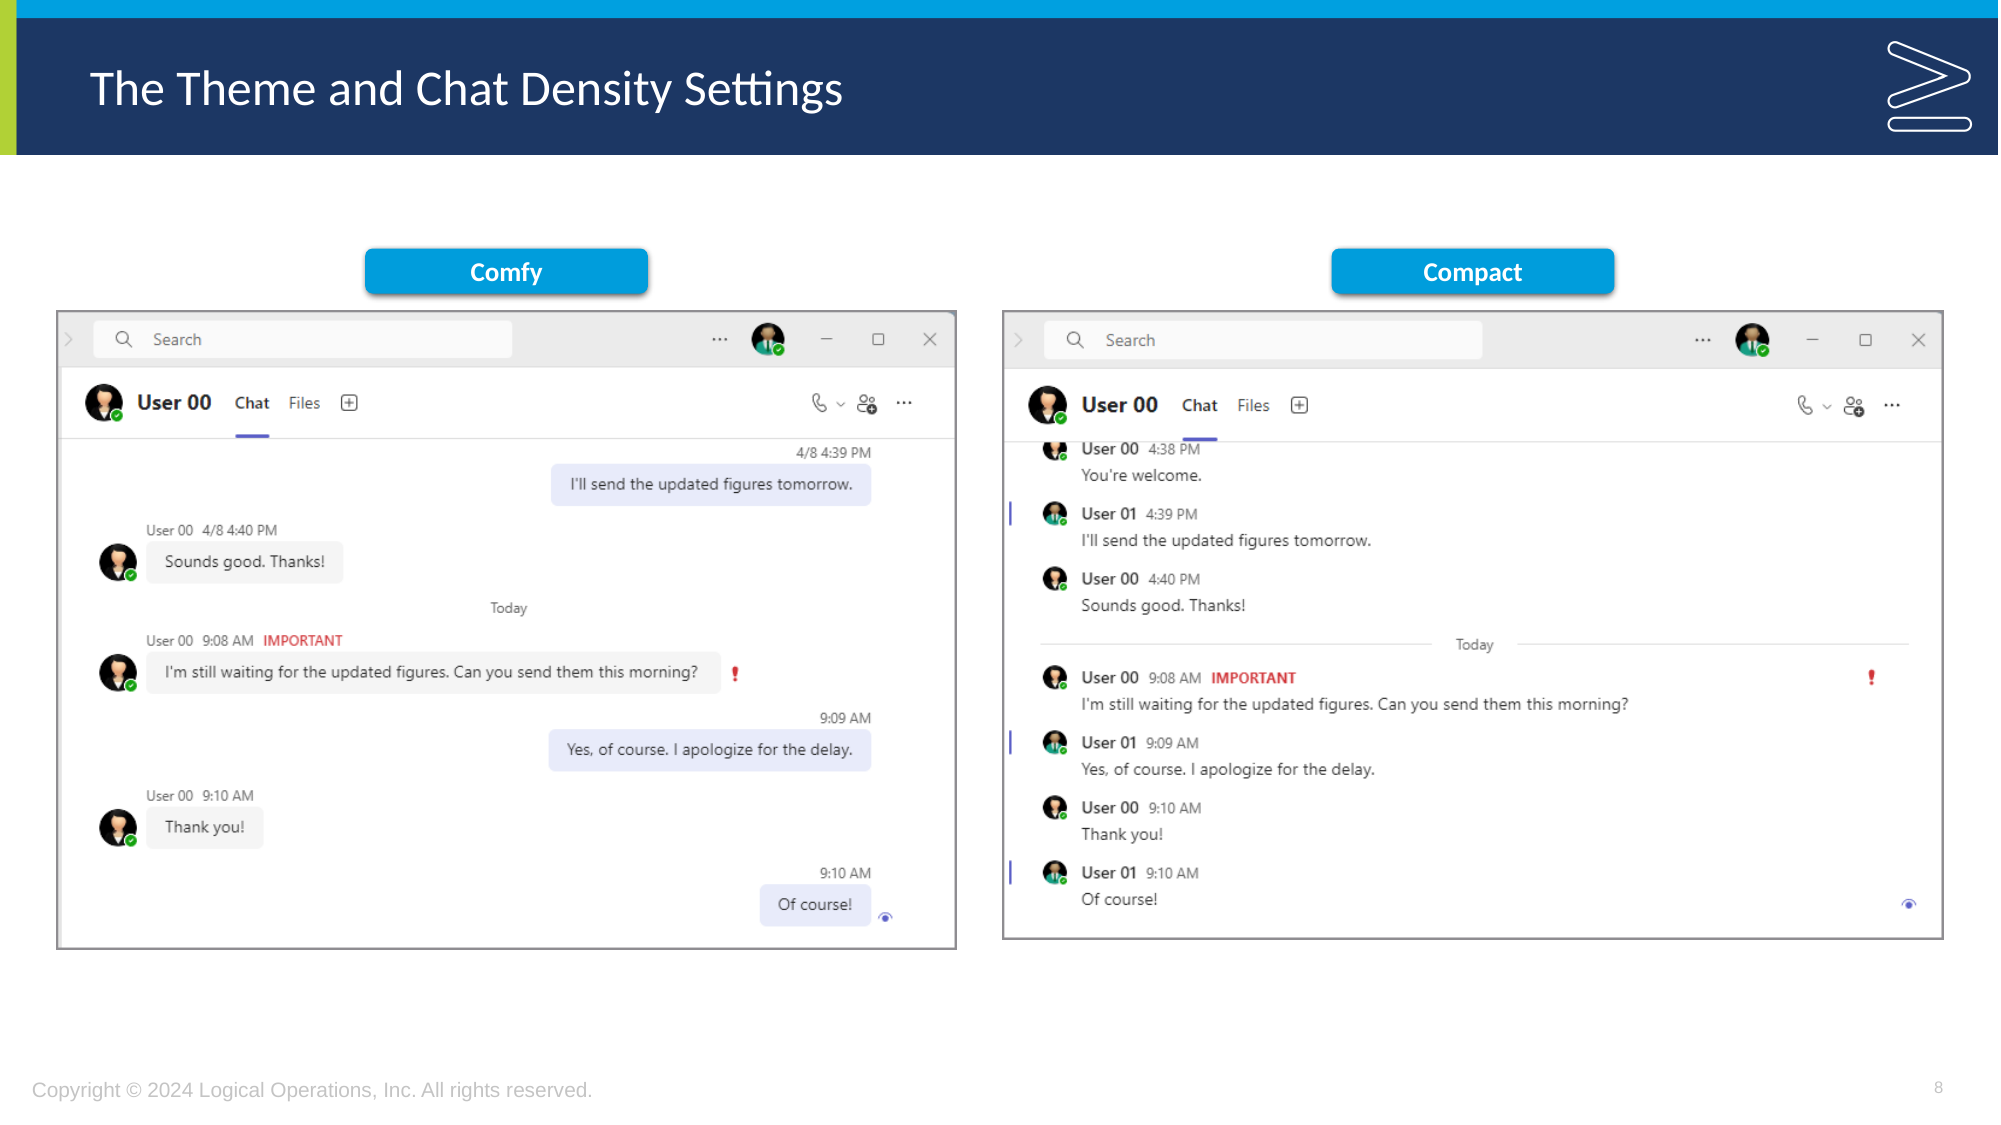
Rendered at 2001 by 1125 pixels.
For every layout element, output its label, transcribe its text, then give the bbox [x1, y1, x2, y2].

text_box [56, 248, 1944, 950]
picture [1850, 19, 1998, 155]
picture [0, 0, 74, 155]
slide_number 8 [1491, 1057, 1959, 1118]
title The Theme and Chat Density Settings [74, 16, 1850, 155]
